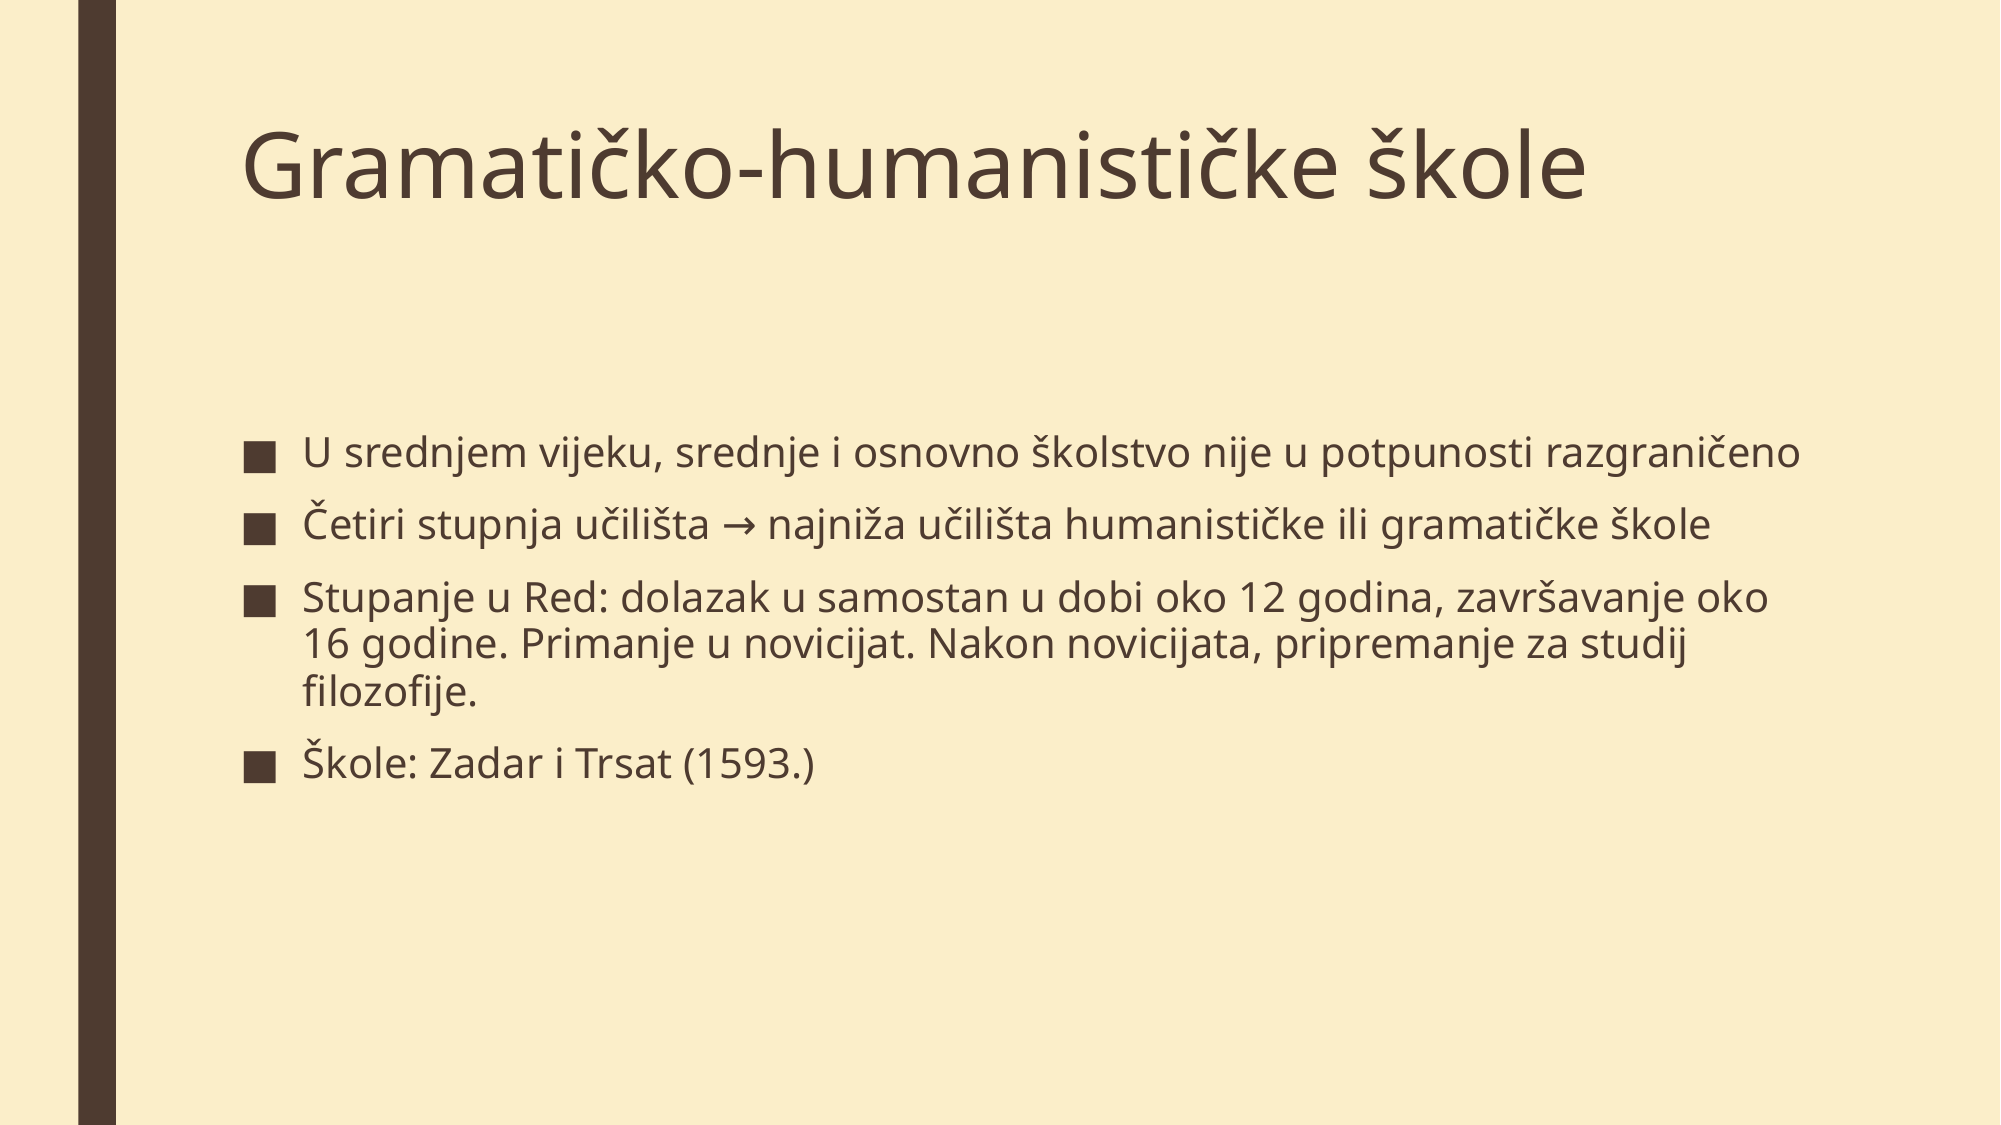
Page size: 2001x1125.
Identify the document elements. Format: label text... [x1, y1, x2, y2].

title Gramatičko-humanističke škole [225, 112, 1800, 357]
list U srednjem vijeku, srednje i osnovno školstvo nije u potpunosti razgraničeno Četiri stupnja učilišta → najniža učilišta humanističke ili gramatičke škole Stupanje u Red: dolazak u samostan u dobi oko 12 godina, završavanje oko 16 godine. Primanje u novicijat. Nakon novicijata, pripremanje za studij filozofije. Škole: Zadar i Trsat (1593.) [225, 422, 1838, 844]
